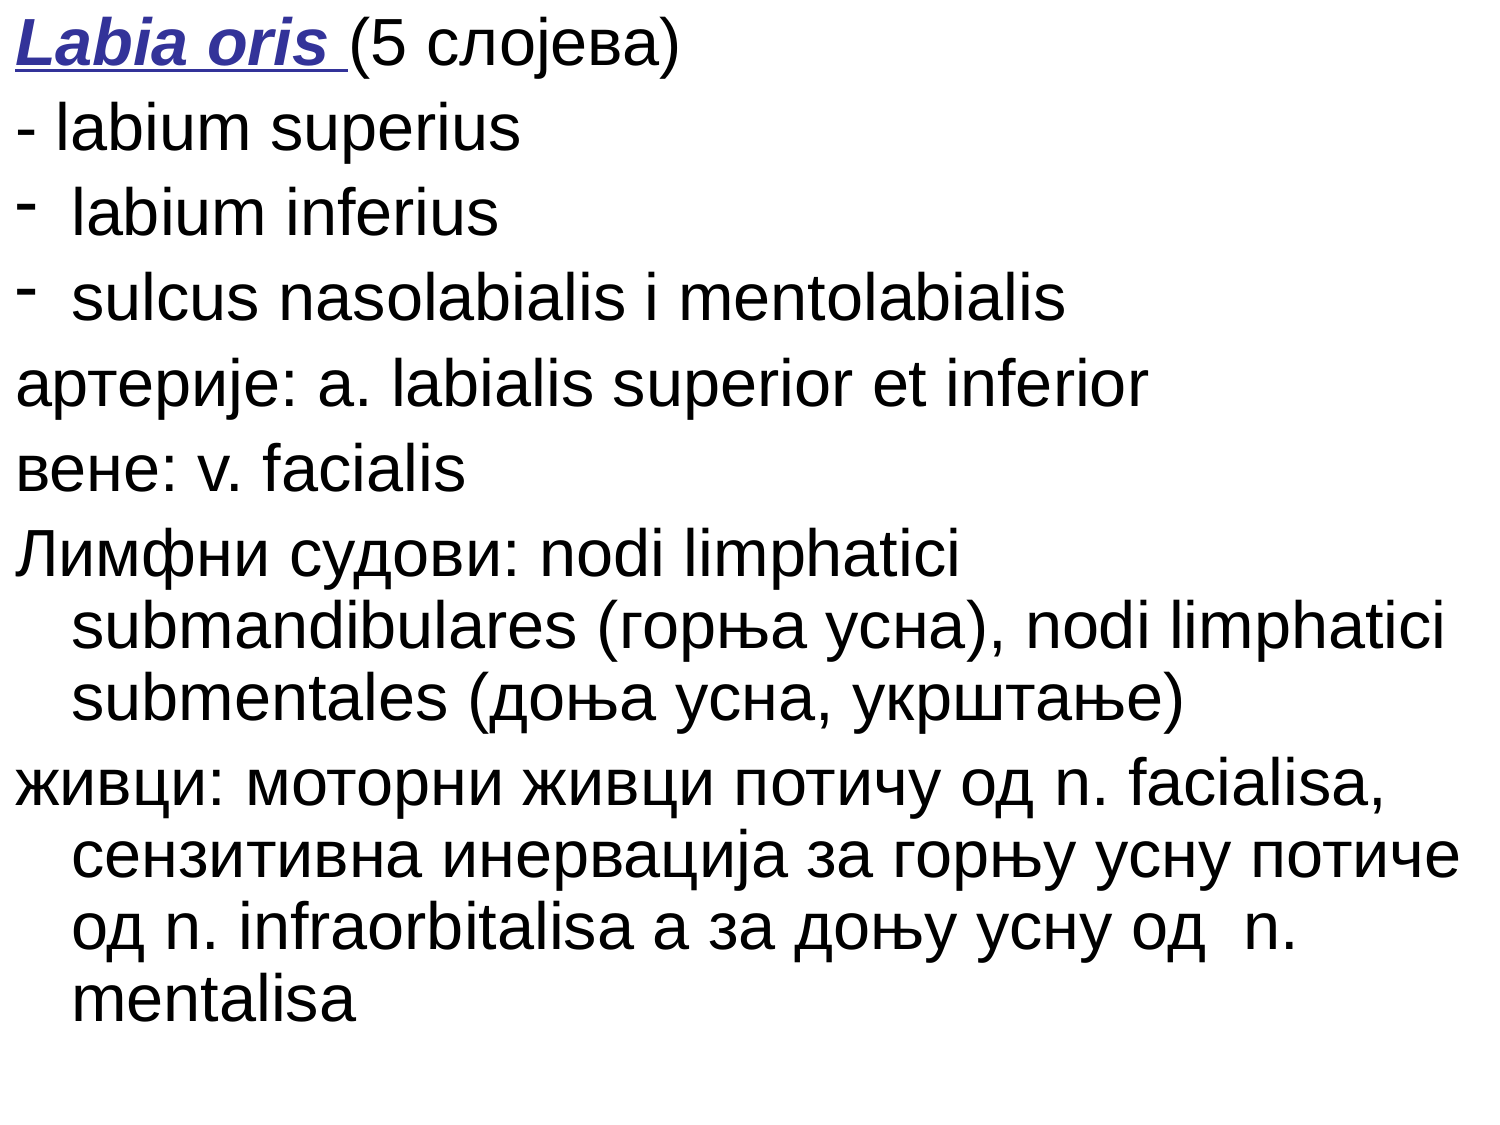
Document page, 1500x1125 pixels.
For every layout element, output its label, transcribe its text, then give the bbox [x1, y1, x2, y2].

list Labia oris (5 слојева) - labium superius labium inferius sulcus nasolabialis i mentolabialis артерије: a. labialis superior et inferior венe: v. facialis Лимфни судови: nodi limphatici submandibulares (горњa усна), nodi limphatici submentales (доња усна, укрштање) живци: моторни живци потичу од n. facialisa, сензитивна инервација за горњу усну потиче од n. infraorbitalisa a за доњу усну од n. mentalisa [0, 0, 1500, 1125]
